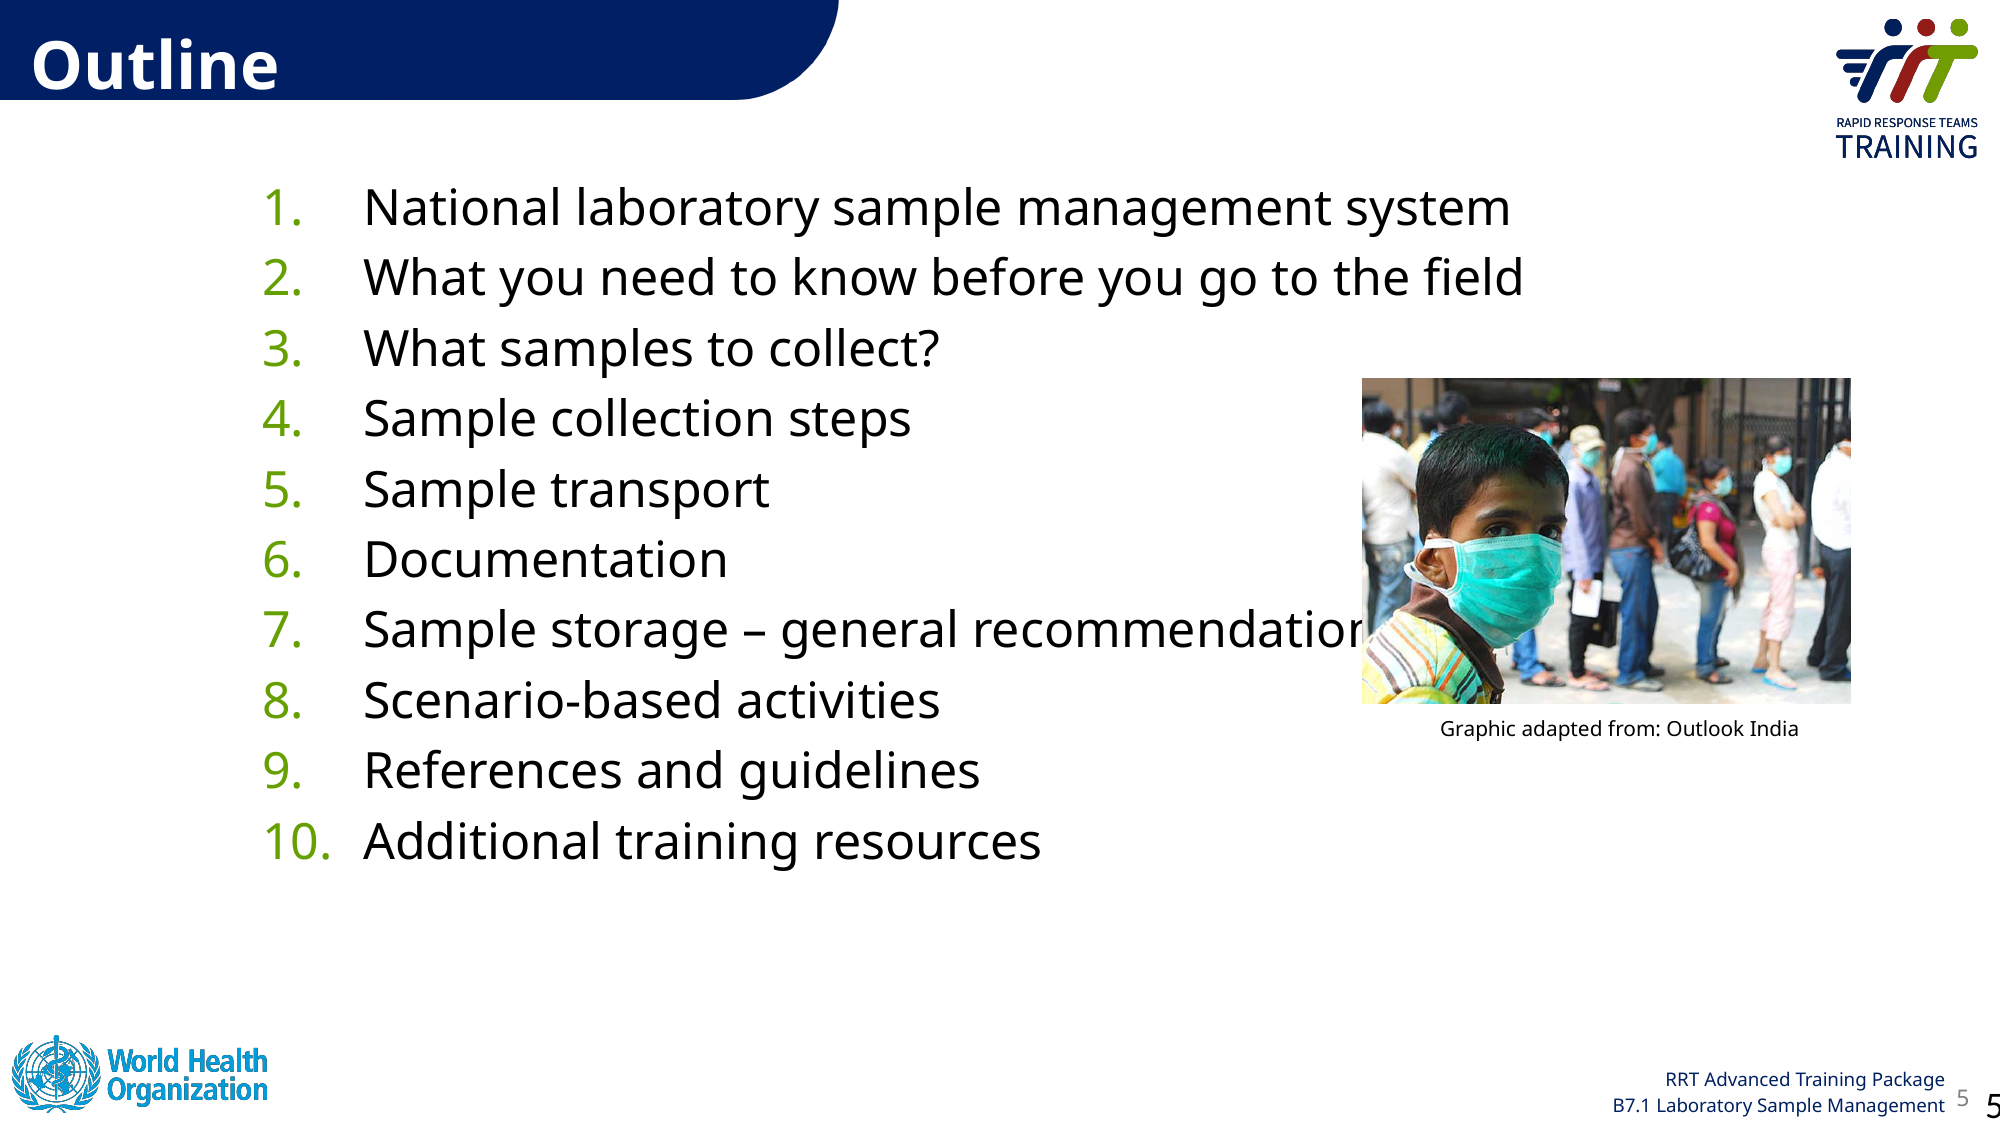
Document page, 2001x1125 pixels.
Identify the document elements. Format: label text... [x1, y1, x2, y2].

text_box National laboratory sample management system What you need to know before you go to the field What samples to collect? Sample collection steps Sample transport Documentation Sample storage – general recommendations Scenario-based activities References and guidelines Additional training resources [253, 166, 1608, 947]
picture [0, 0, 839, 100]
picture [59, 1035, 267, 1113]
slide_number 5 [1970, 1073, 2000, 1114]
picture [1362, 378, 1852, 704]
picture [22, 1062, 26, 1077]
text_box Graphic adapted from: Outlook India [1432, 708, 1807, 748]
picture [46, 1056, 54, 1062]
picture [30, 1083, 37, 1091]
picture [36, 1088, 78, 1105]
picture [1835, 19, 1978, 167]
picture [24, 1054, 36, 1087]
picture [12, 1083, 48, 1113]
picture [71, 1053, 90, 1091]
picture [12, 1035, 54, 1068]
picture [34, 1054, 43, 1078]
picture [40, 1062, 47, 1070]
title Outline [22, 14, 1490, 122]
picture [50, 1108, 62, 1113]
